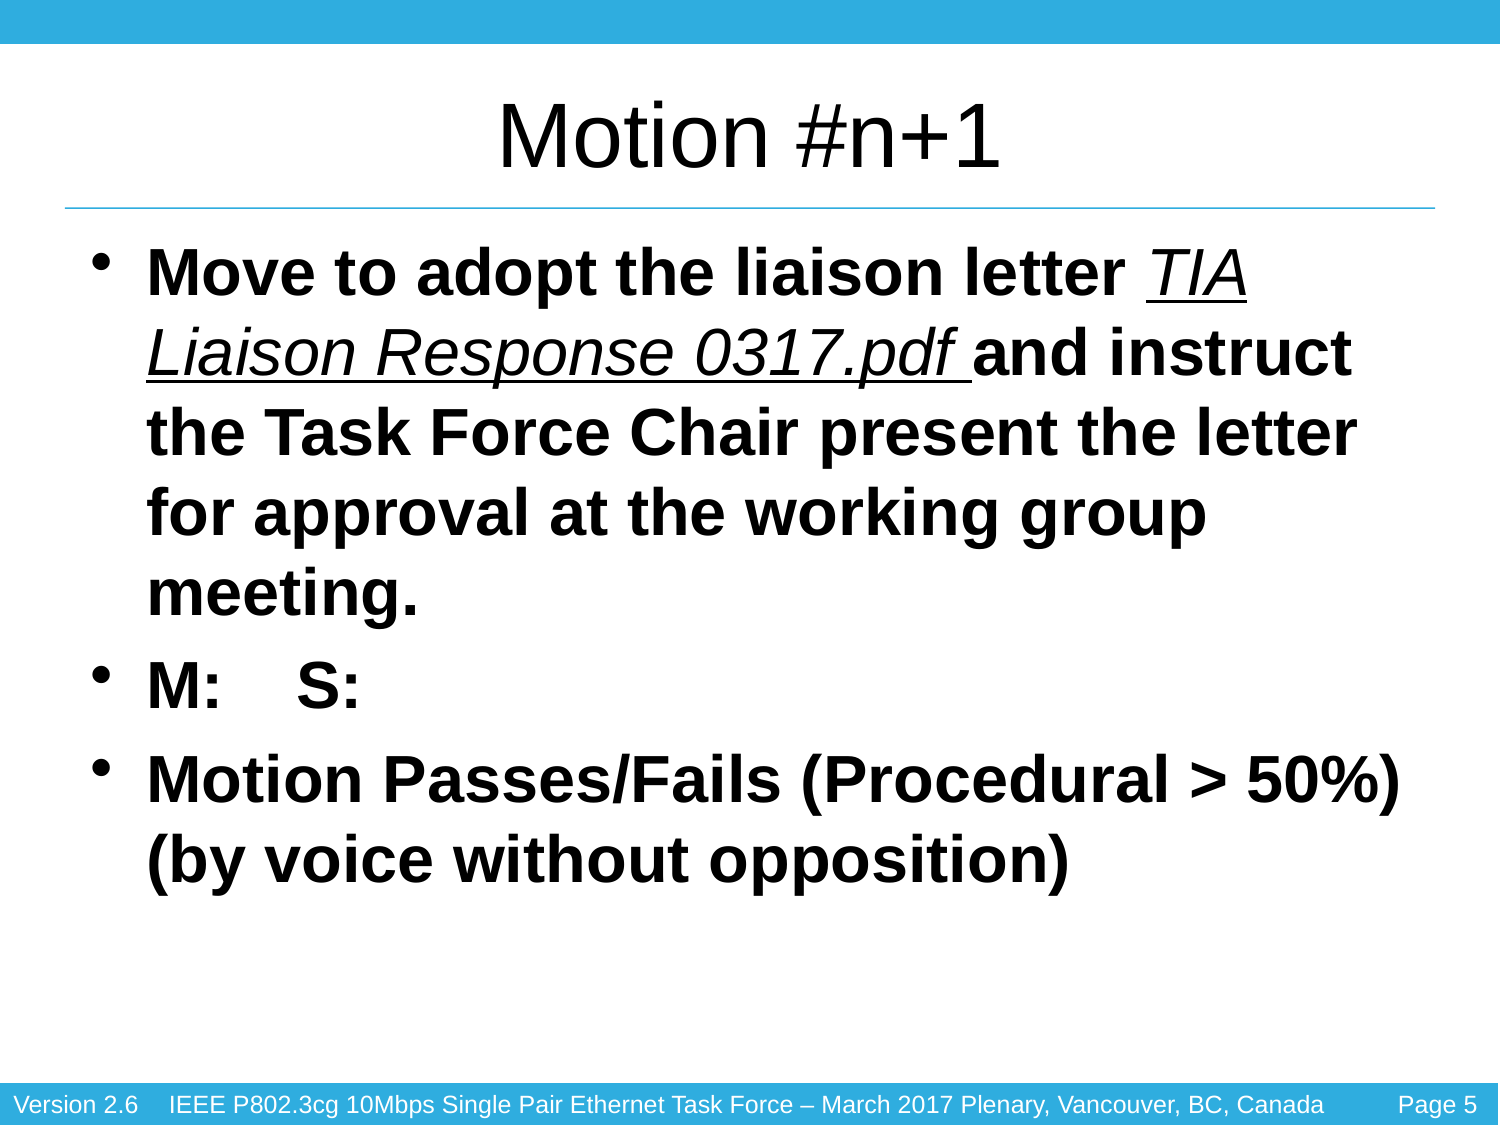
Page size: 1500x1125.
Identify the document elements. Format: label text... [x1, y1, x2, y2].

title Motion #n+1 [74, 66, 1426, 197]
list Move to adopt the liaison letter TIA Liaison Response 0317.pdf and instruct the Task Force Chair present the letter for approval at the working group meeting. M: S: Motion Passes/Fails (Procedural > 50%) (by voice without opposition) [74, 221, 1426, 965]
